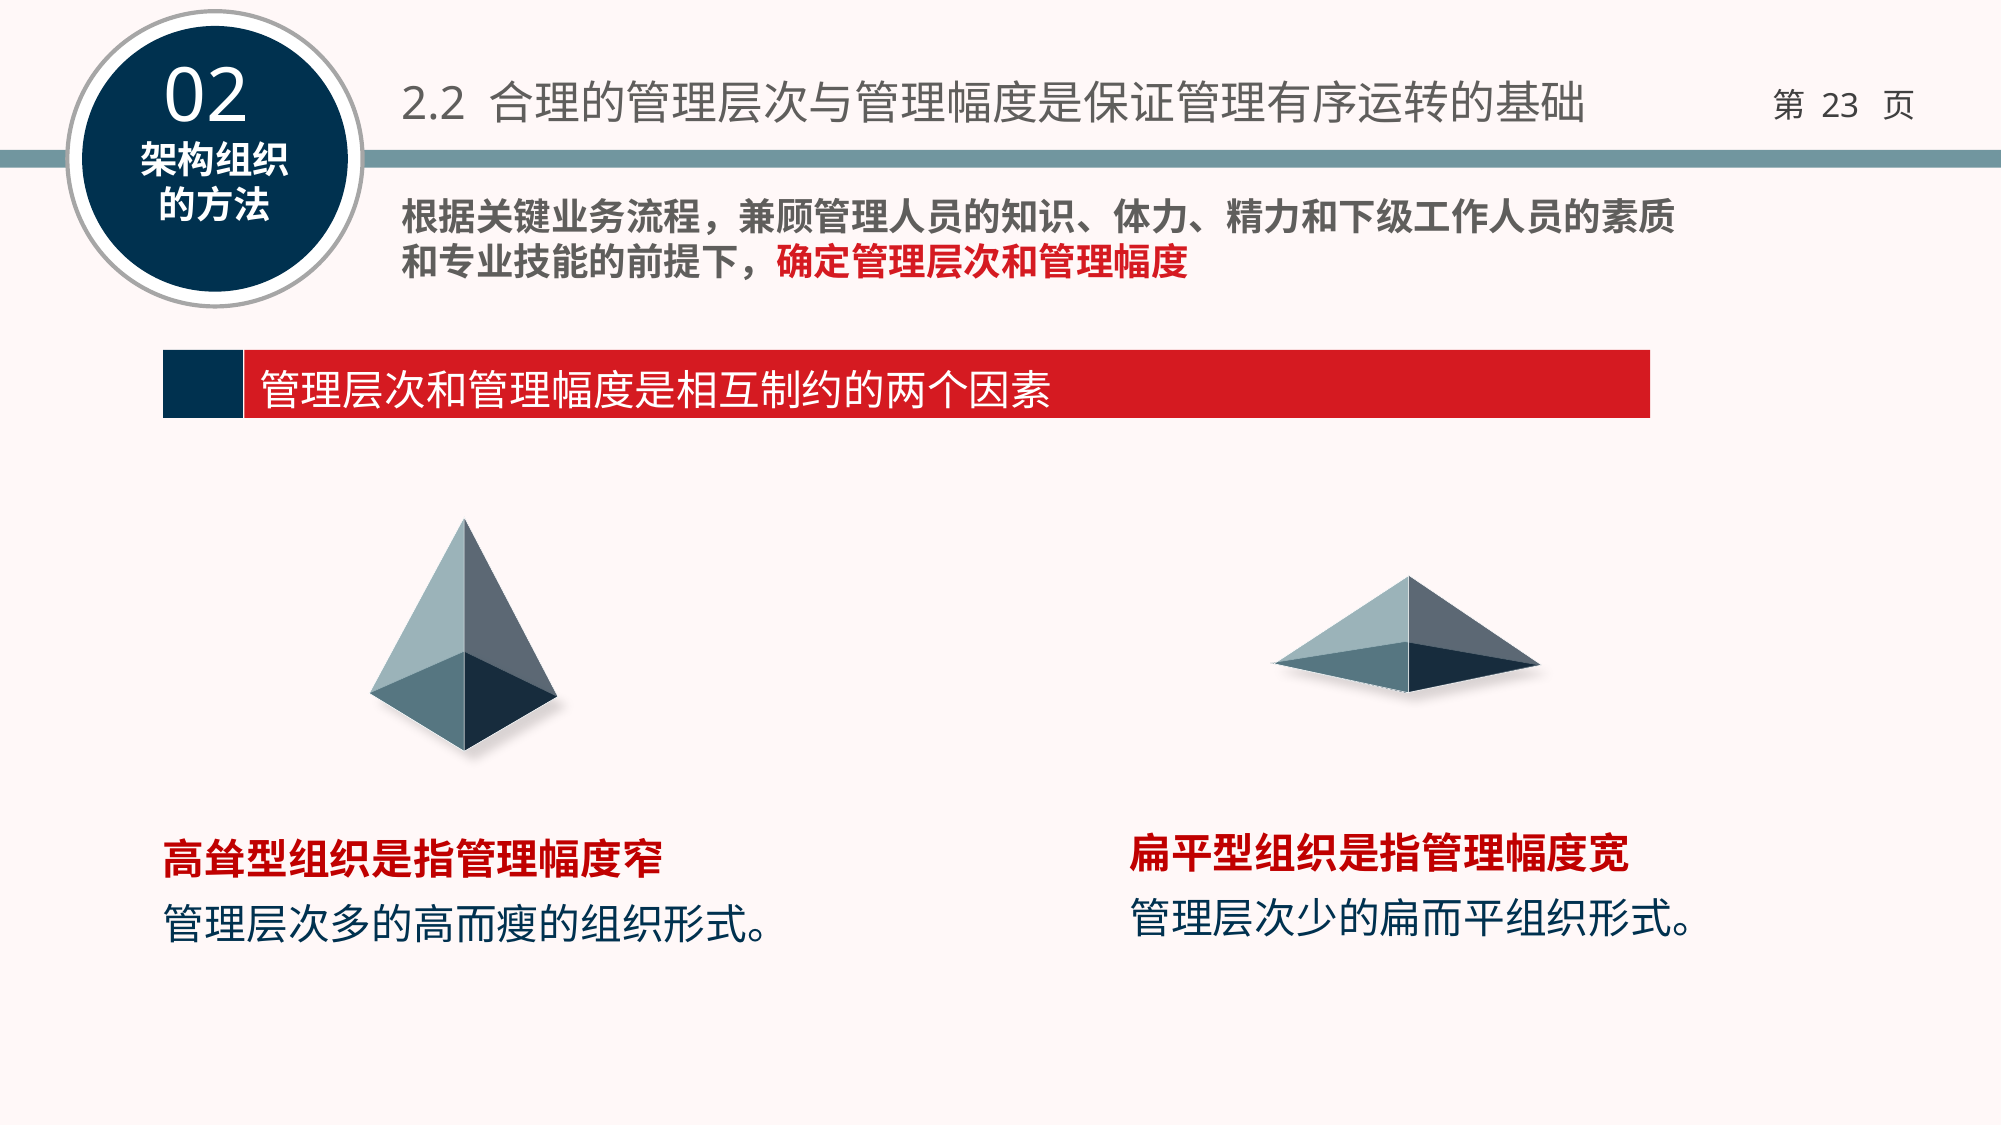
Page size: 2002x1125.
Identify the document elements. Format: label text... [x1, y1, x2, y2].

list 2.2 合理的管理层次与管理幅度是保证管理有序运转的基础 [386, 66, 1722, 719]
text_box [1114, 574, 1698, 951]
text_box [163, 349, 243, 418]
text_box 管理层次和管理幅度是相互制约的两个因素 [244, 349, 1651, 418]
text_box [162, 516, 765, 951]
